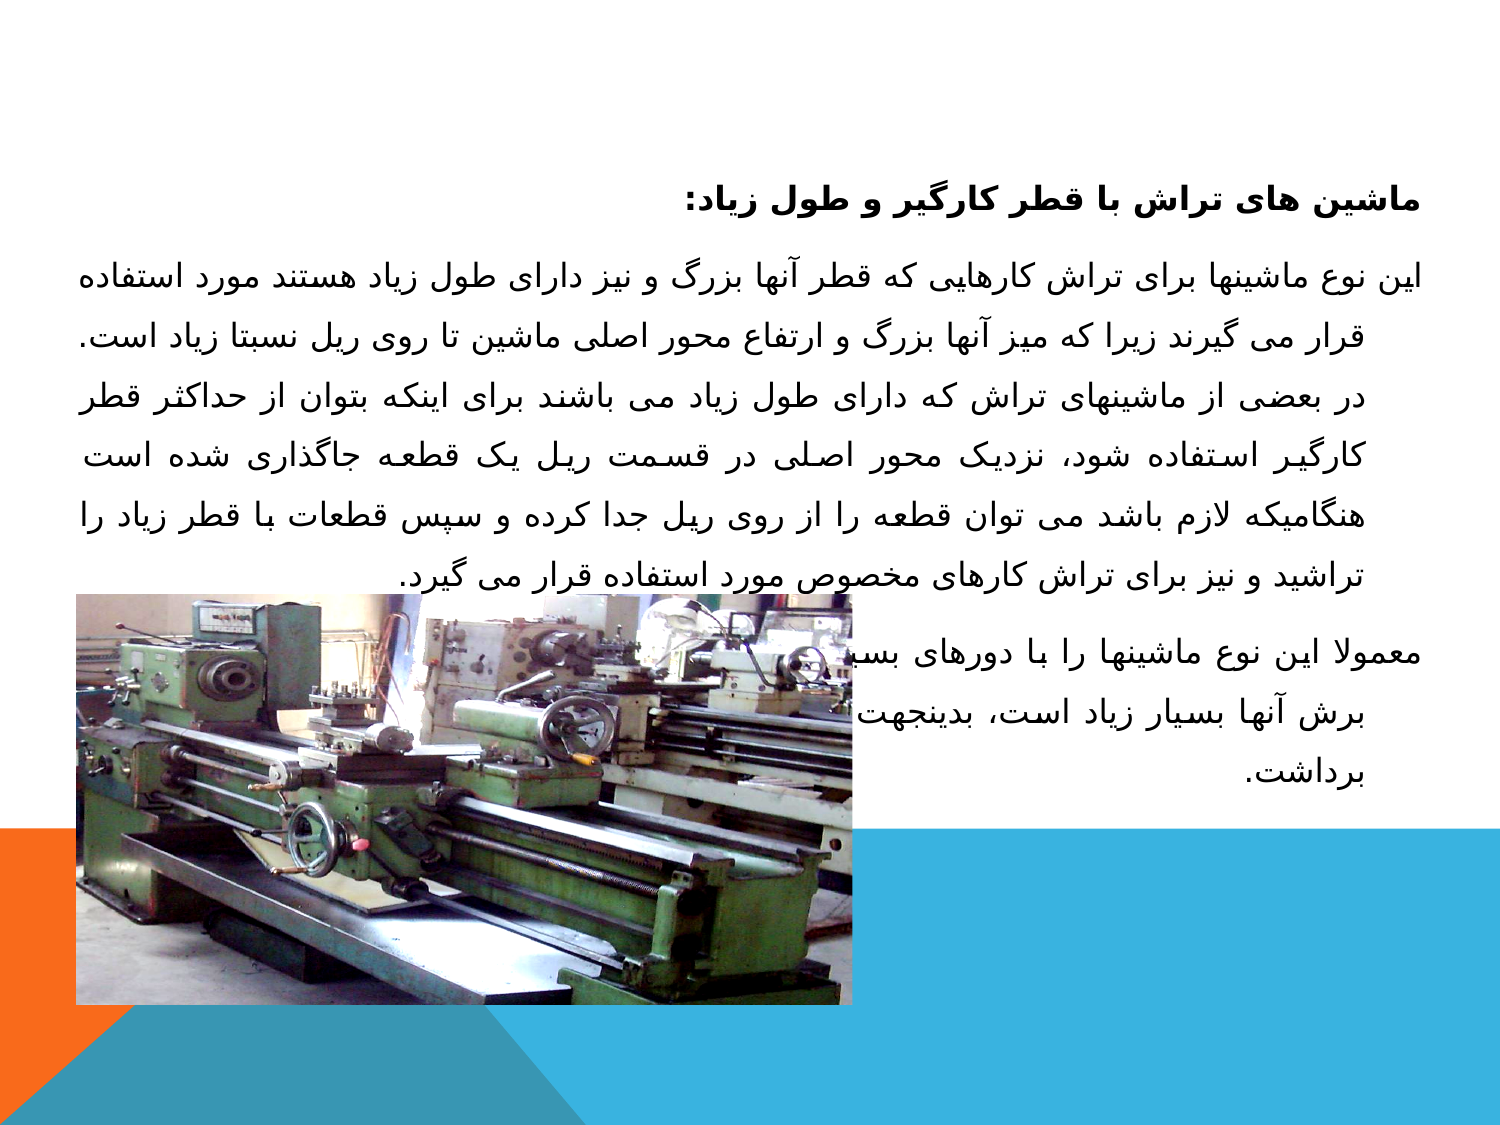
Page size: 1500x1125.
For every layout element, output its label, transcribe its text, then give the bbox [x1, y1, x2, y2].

picture [74, 592, 853, 1006]
list ماشین های تراش با قطر کارگیر و طول زیاد: این نوع ماشینها برای تراش کارهایی که قطر آنها بزرگ و نیز دارای طول زیاد هستند مورد استفاده قرار می گیرند زیرا که میز آنها بزرگ و ارتفاع محور اصلی ماشین تا روی ریل نسبتا زیاد است. در بعضی از ماشینهای تراش که دارای طول زیاد می باشند برای اینکه بتوان از حداکثر قطر کارگیر استفاده شود، نزدیک محور اصلی در قسمت ریل یک قطعه جاگذاری شده است هنگامیکه لازم باشد می توان قطعه را از روی ریل جدا کرده و سپس قطعات با قطر زیاد را تراشید و نیز برای تراش کارهای مخصوص مورد استفاده قرار می گیرد. معمولا این نوع ماشینها را با دورهای بسیار زیاد طراحی نمی کنند و از طرفی استحکام و قدرت برش آنها بسیار زیاد است، بدینجهت میتوان با آنها حجم براده بیشتری را در یک زمان معین برداشت. [62, 149, 1438, 800]
